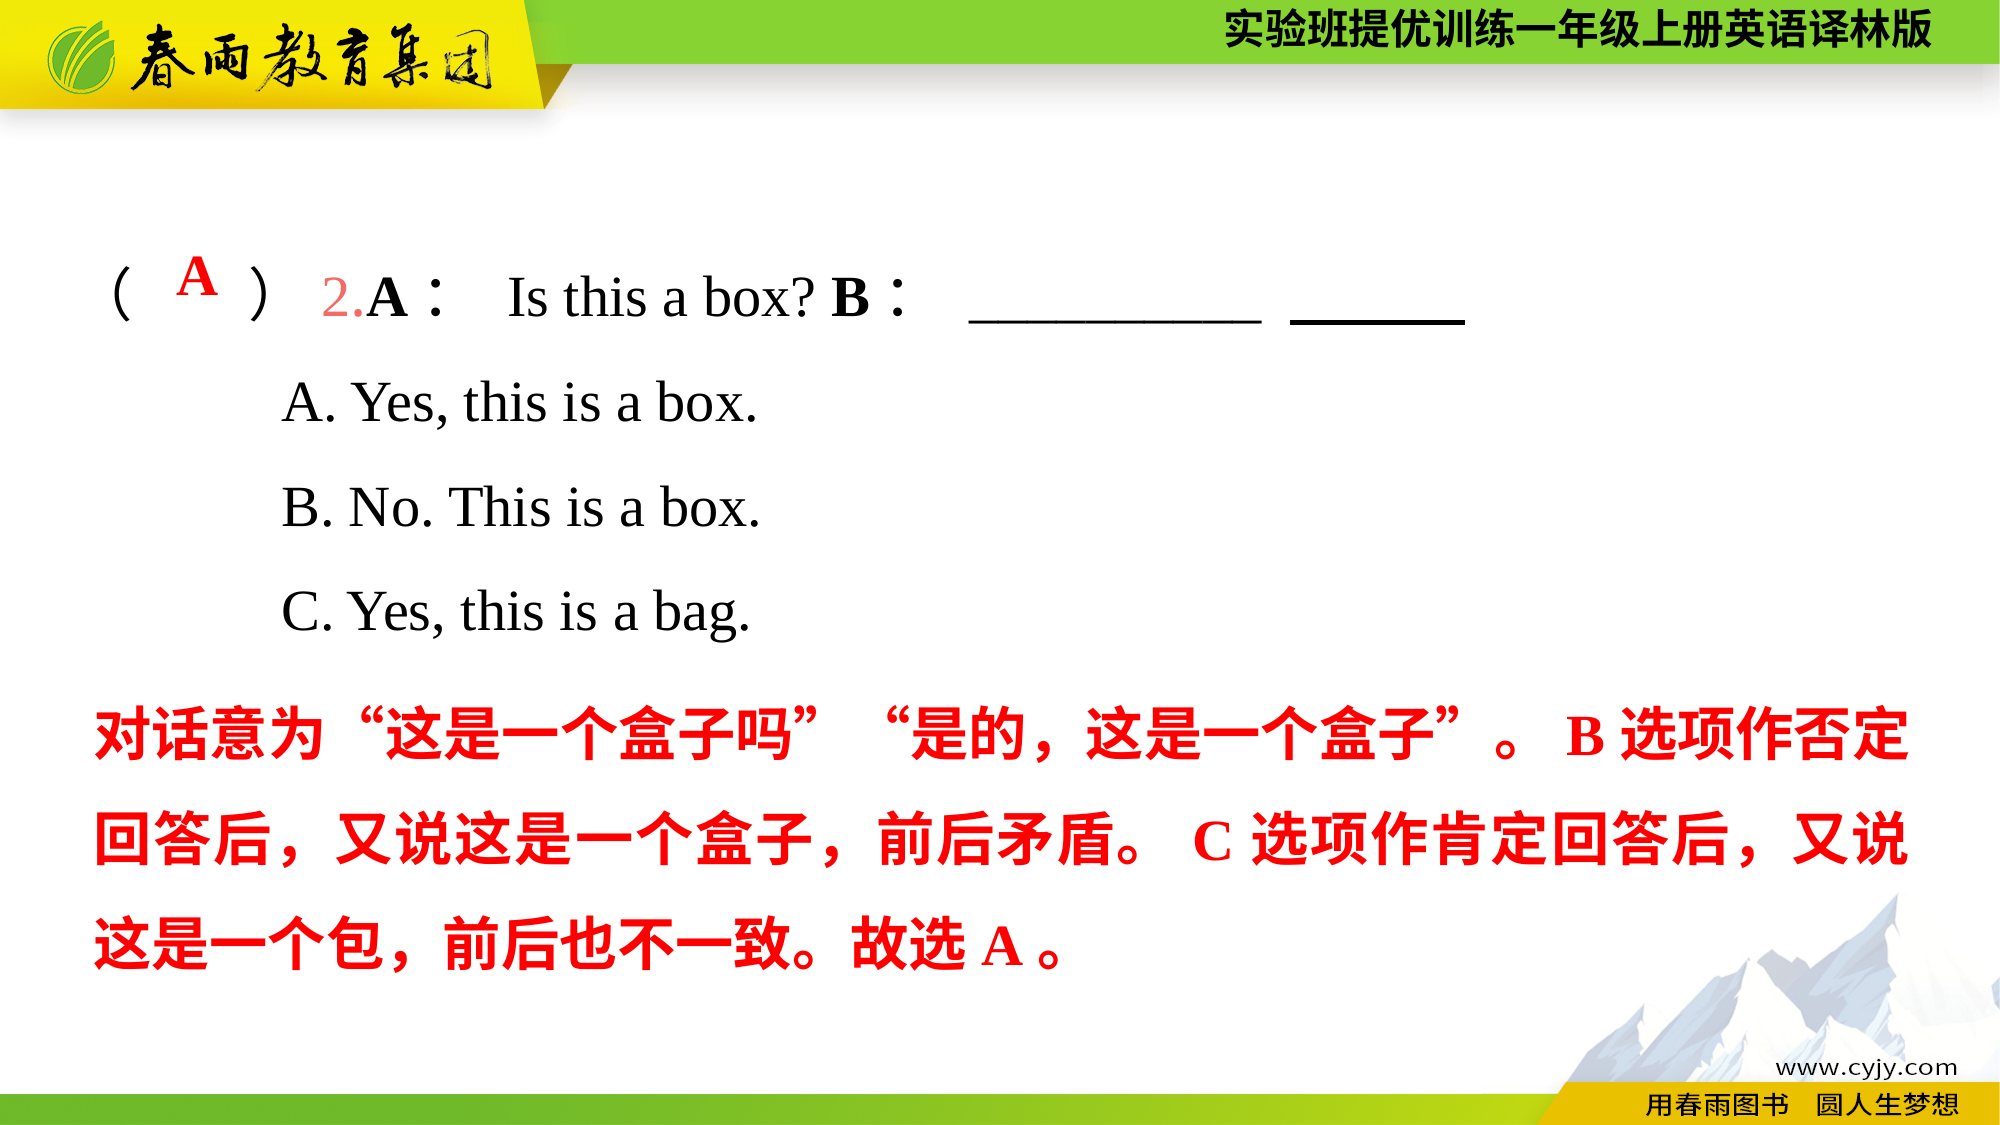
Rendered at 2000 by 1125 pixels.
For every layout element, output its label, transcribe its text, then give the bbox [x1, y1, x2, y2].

list （ ）2.A： Is this a box? B： __________ A. Yes, this is a box. B. No. This is a box. C. Yes, this is a bag. [59, 215, 1944, 655]
text_box A [161, 230, 234, 315]
text_box 对话意为“这是一个盒子吗”“是的，这是一个盒子”。B选项作否定回答后，又说这是一个盒子，前后矛盾。C选项作肯定回答后，又说这是一个包，前后也不一致。故选A。 [78, 654, 1926, 985]
picture [0, 0, 2000, 1125]
